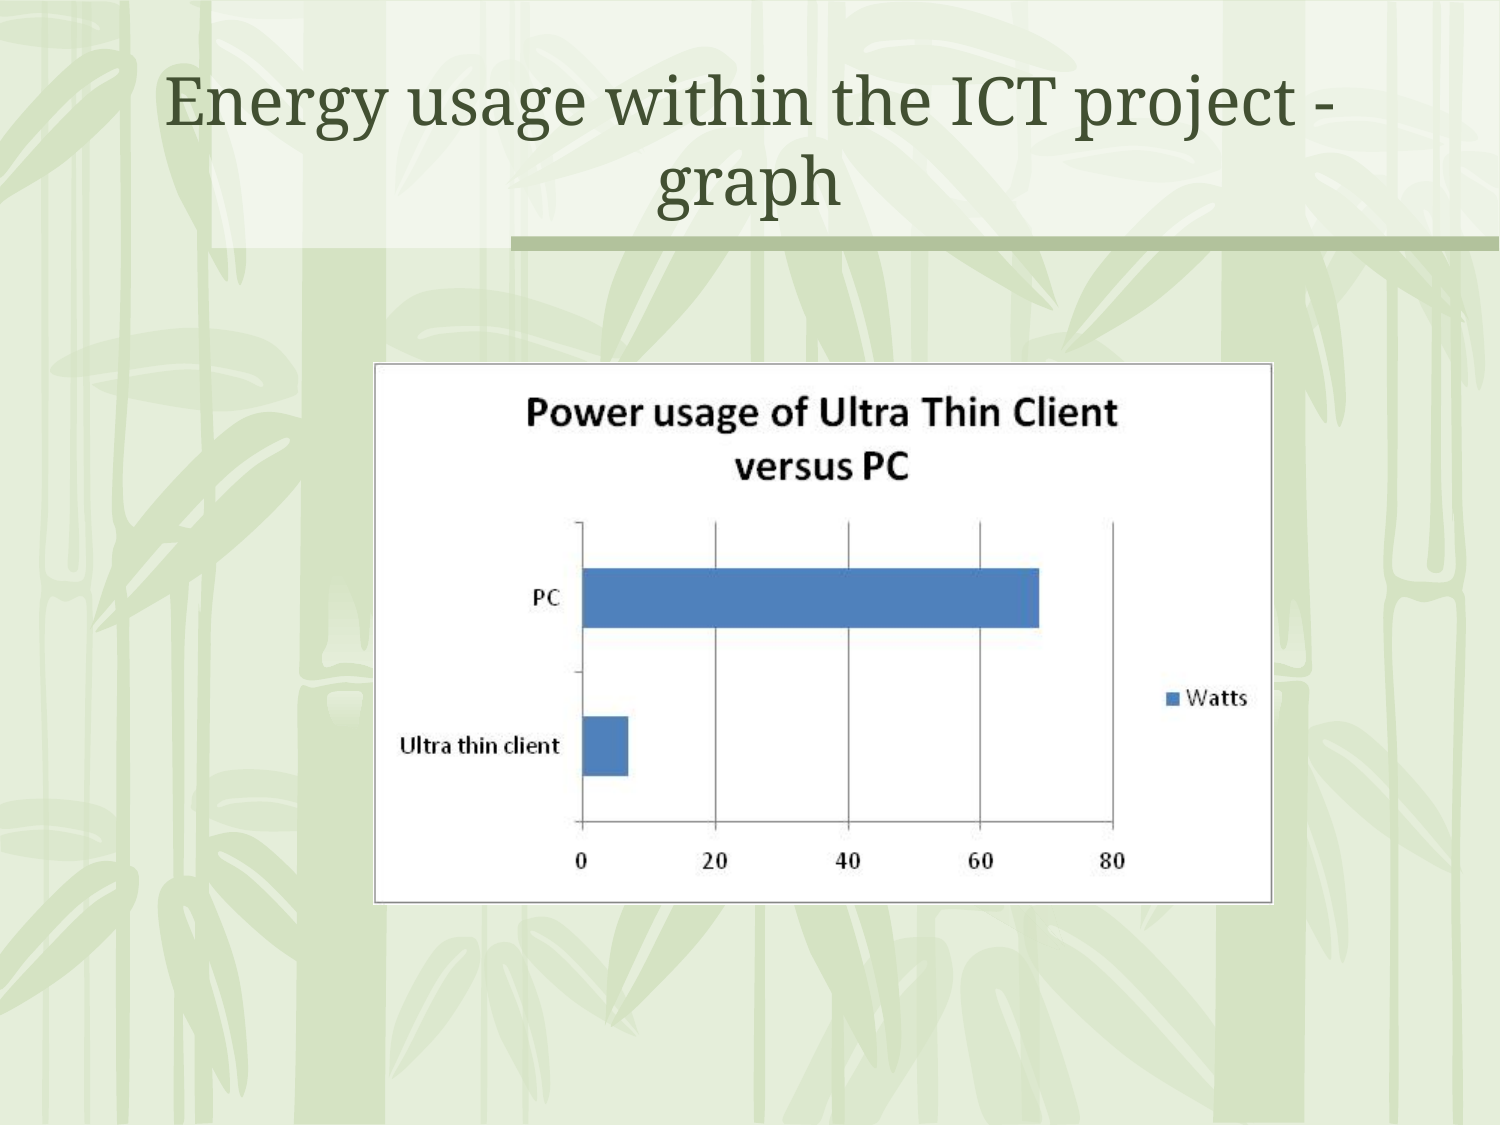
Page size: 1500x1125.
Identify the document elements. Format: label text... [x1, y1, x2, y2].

title Energy usage within the ICT project - graph [74, 44, 1426, 233]
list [372, 362, 1274, 905]
